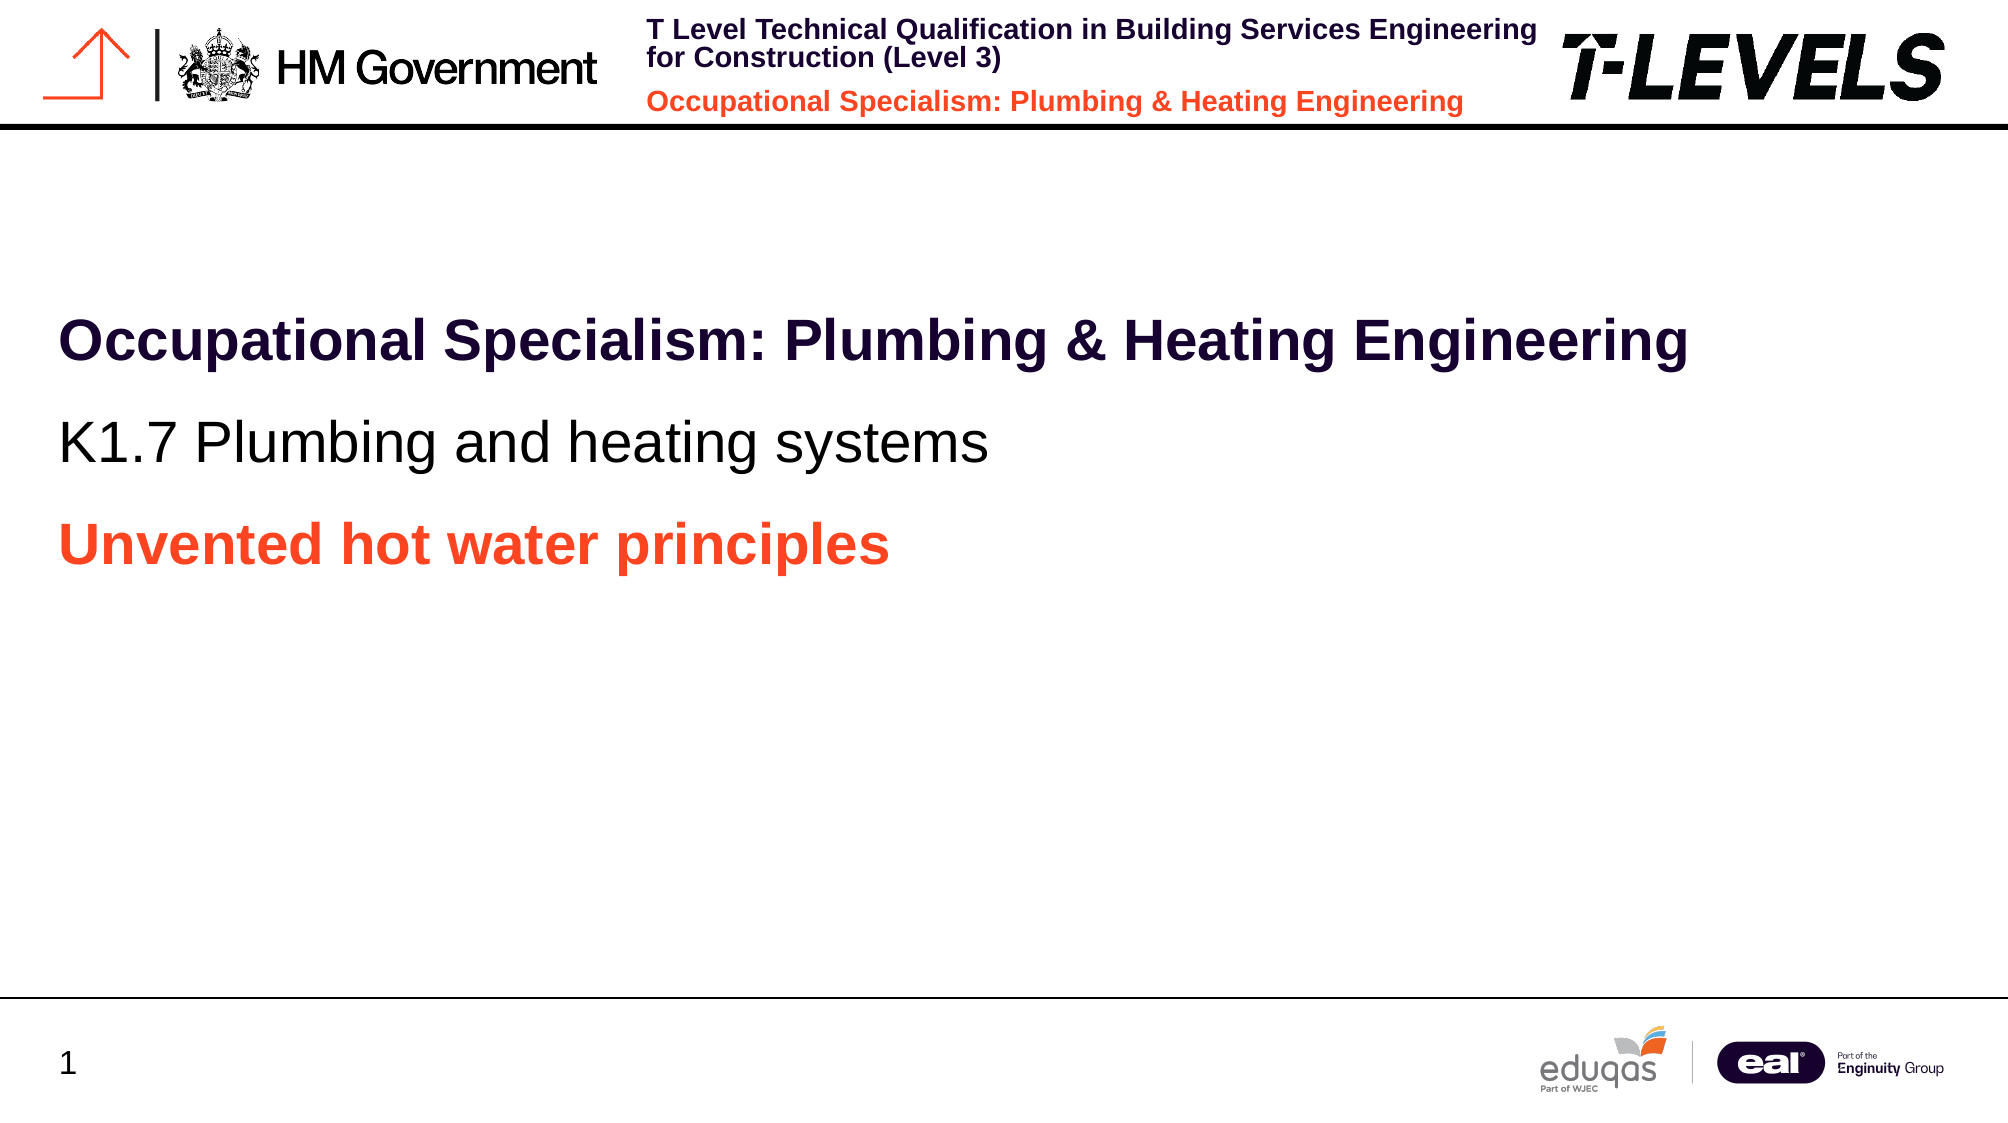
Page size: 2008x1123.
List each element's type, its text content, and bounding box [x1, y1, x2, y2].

text_box Occupational Specialism: Plumbing & Heating Engineering K1.7 Plumbing and heating systems Unvented hot water principles [58, 295, 1831, 916]
picture [1535, 1021, 1949, 1097]
picture [38, 27, 136, 100]
picture [1543, 25, 1964, 108]
picture [155, 28, 597, 102]
